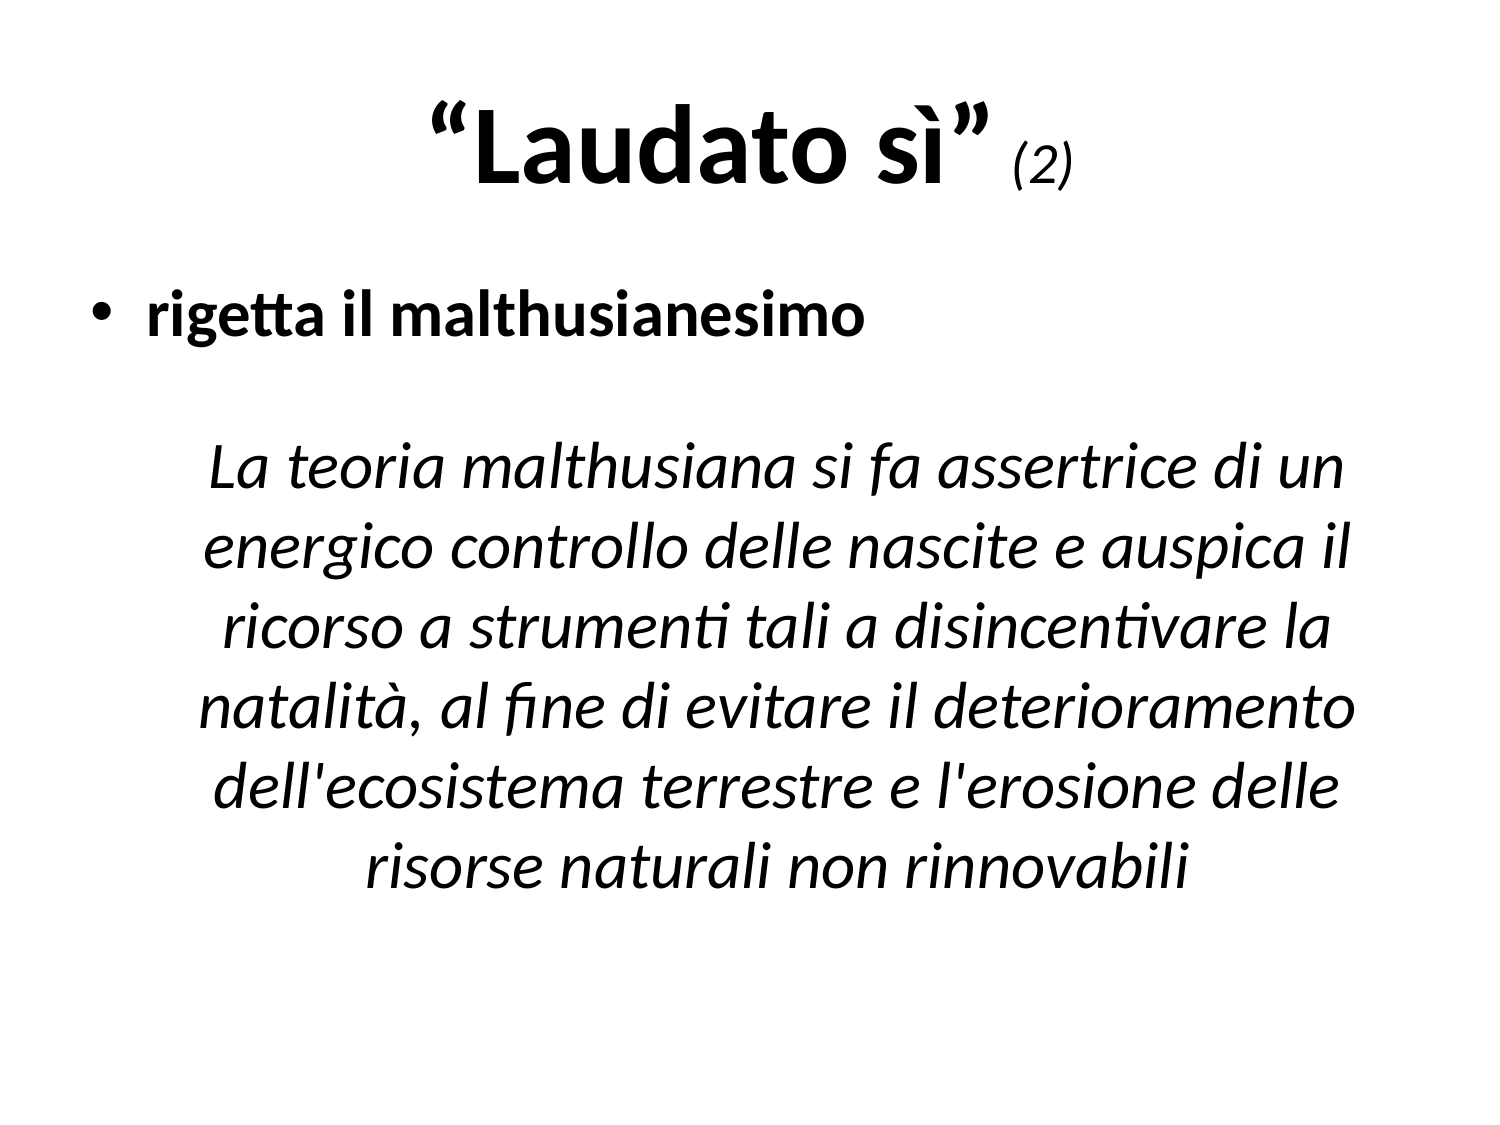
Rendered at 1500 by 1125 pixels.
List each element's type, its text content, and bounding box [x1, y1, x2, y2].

list rigetta il malthusianesimo La teoria malthusiana si fa assertrice di un energico controllo delle nascite e auspica il ricorso a strumenti tali a disincentivare la natalità, al fine di evitare il deterioramento dell'ecosistema terrestre e l'erosione delle risorse naturali non rinnovabili [75, 262, 1425, 1005]
title “Laudato sì” (2) [75, 45, 1425, 233]
